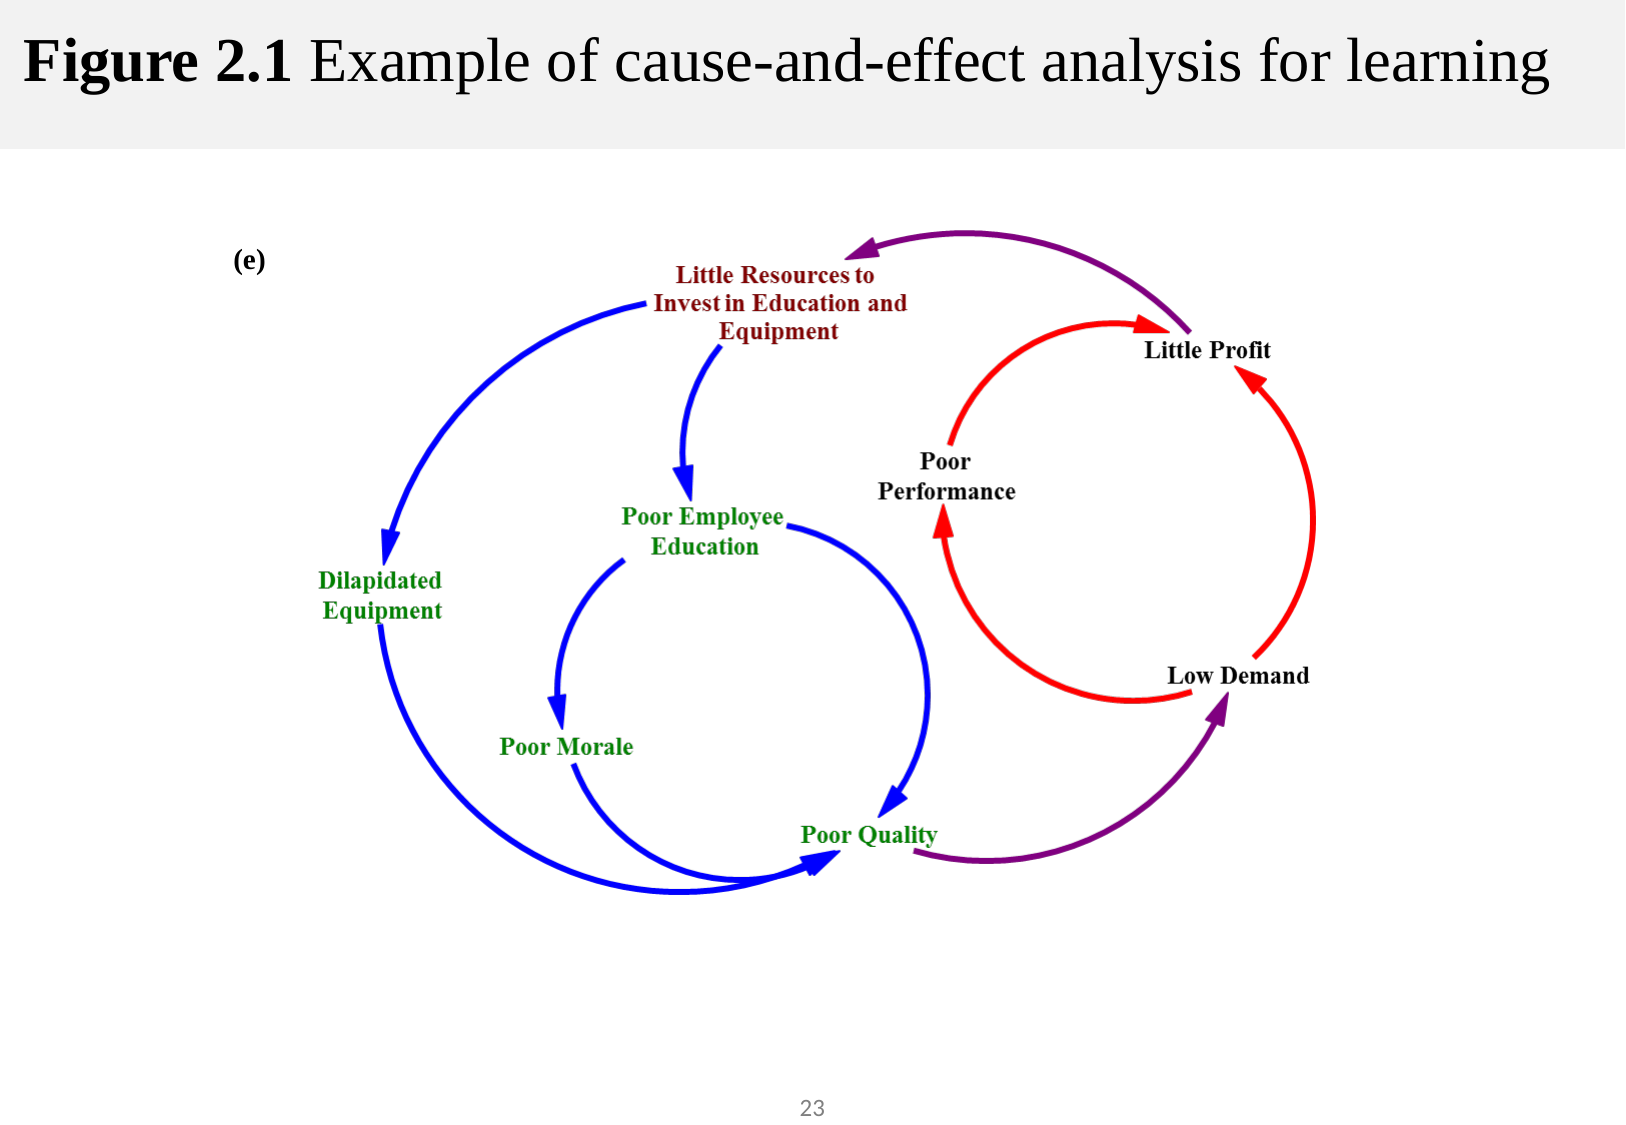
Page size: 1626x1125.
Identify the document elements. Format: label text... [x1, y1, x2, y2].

picture [258, 190, 1367, 935]
title Figure 2.1 Example of cause-and-effect analysis for learning [9, 11, 1604, 105]
text_box (e) [218, 232, 253, 283]
